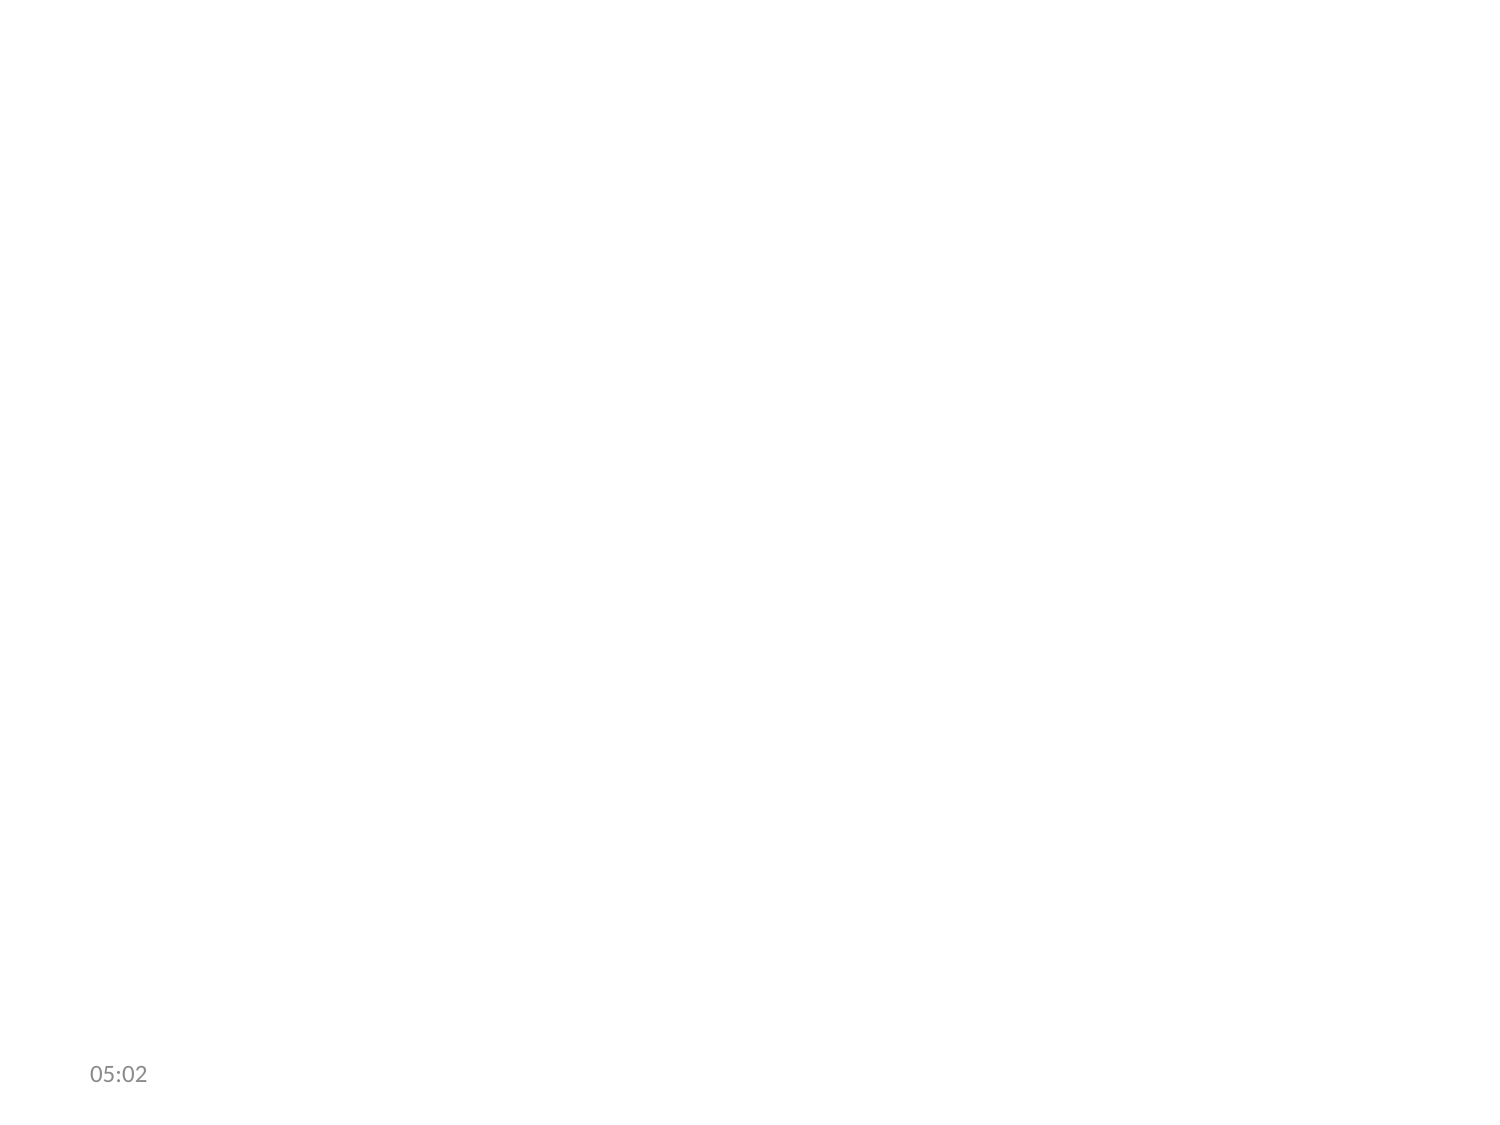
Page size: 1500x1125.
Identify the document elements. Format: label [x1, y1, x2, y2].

slide_number [75, 1042, 425, 1103]
